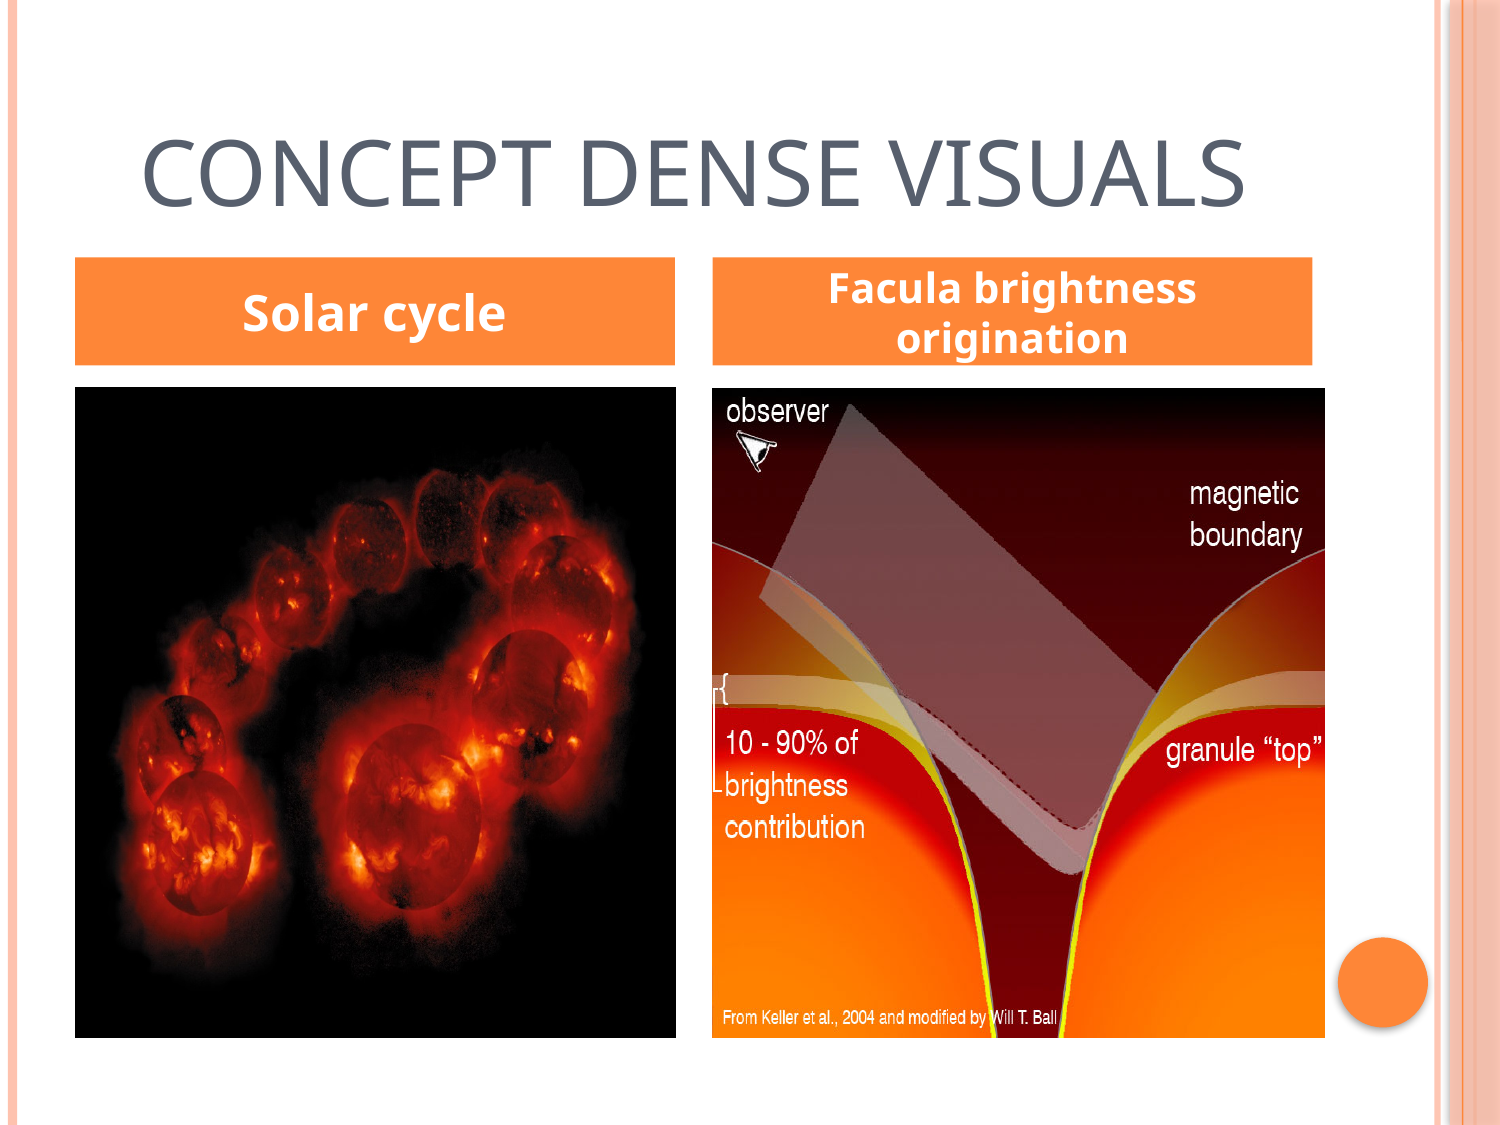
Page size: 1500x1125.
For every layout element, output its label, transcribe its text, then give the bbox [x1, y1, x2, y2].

picture [711, 388, 1326, 1038]
list Facula brightness origination [712, 257, 1313, 366]
title Concept Dense Visuals [75, 44, 1313, 233]
list Solar cycle [75, 257, 675, 366]
picture [74, 386, 676, 1039]
